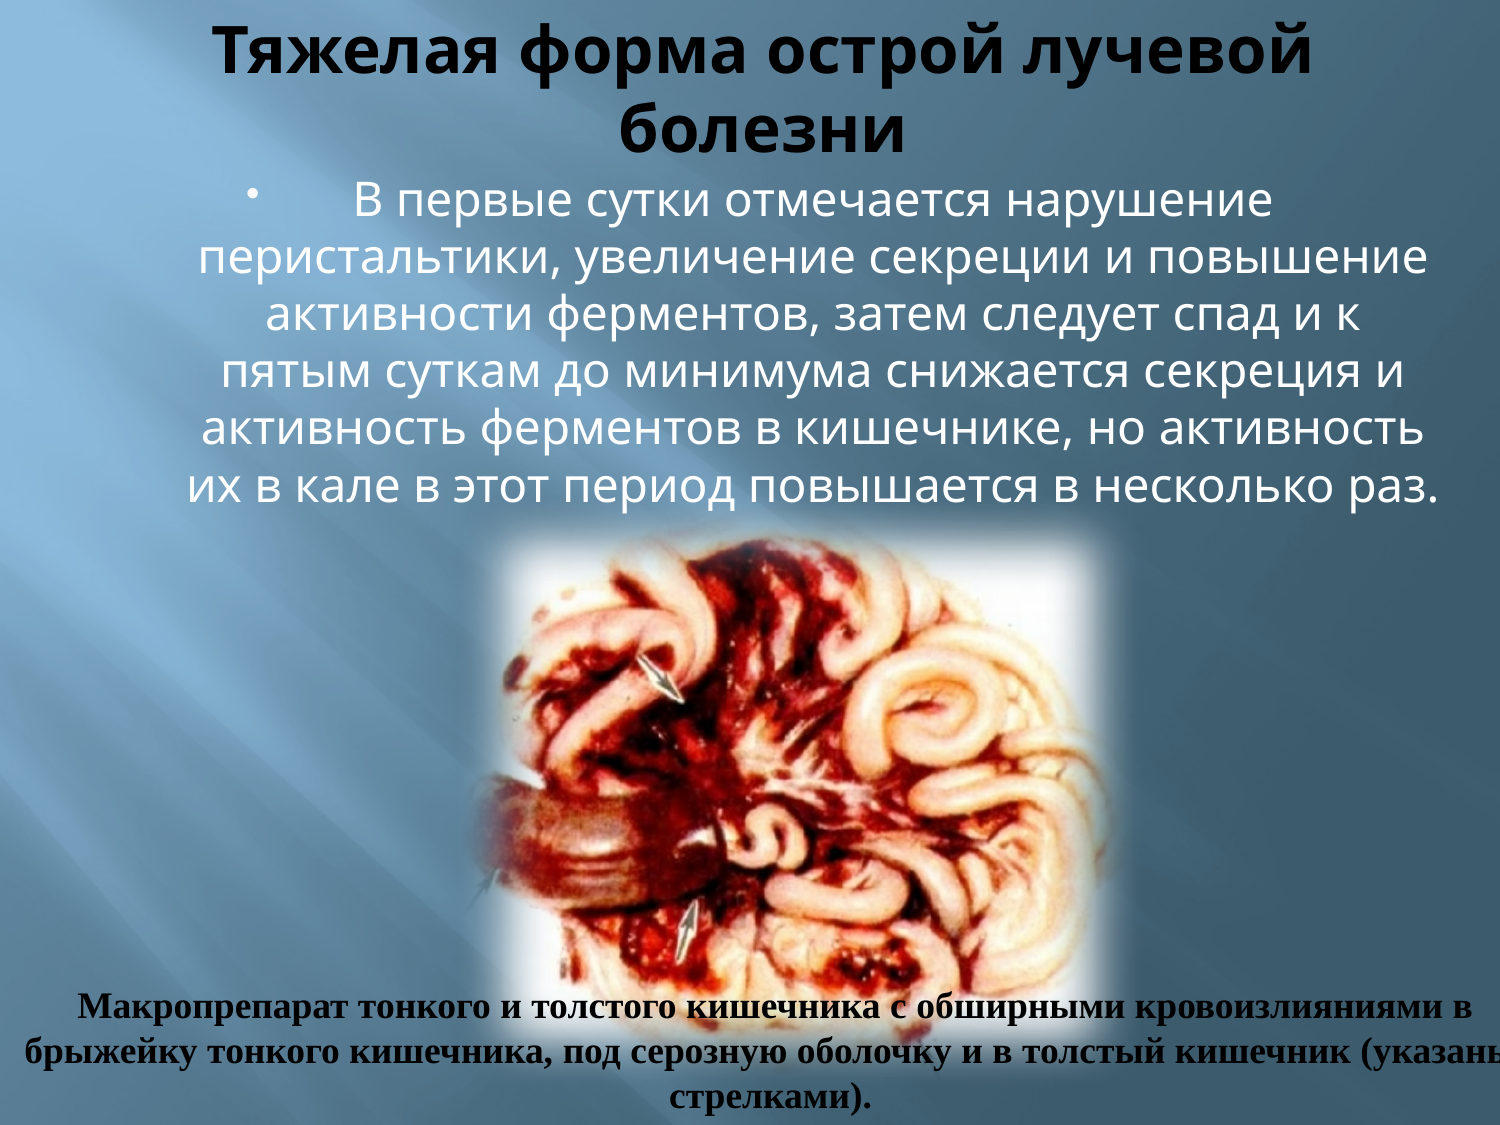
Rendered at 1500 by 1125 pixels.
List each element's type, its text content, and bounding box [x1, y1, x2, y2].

text_box Макропрепарат тонкого и толстого кишечника с обширными кровоизлияниями в брыжейку тонкого кишечника, под серозную оболочку и в толстый кишечник (указаны стрелками). [0, 973, 479, 1124]
picture [454, 491, 1144, 1088]
title Тяжелая форма острой лучевой болезни [88, 0, 1439, 160]
text_box Макропрепарат тонкого и толстого кишечника с обширными кровоизлияниями в брыжейку тонкого кишечника, под серозную оболочку и в толстый кишечник (указаны стрелками). [1172, 973, 1500, 1124]
list В первые сутки отмечается нарушение перистальтики, увеличение секреции и повышение активности ферментов, затем следует спад и к пятым суткам до минимума снижается секреция и активность ферментов в кишечнике, но активность их в кале в этот период повышается в несколько раз. [88, 160, 1460, 540]
